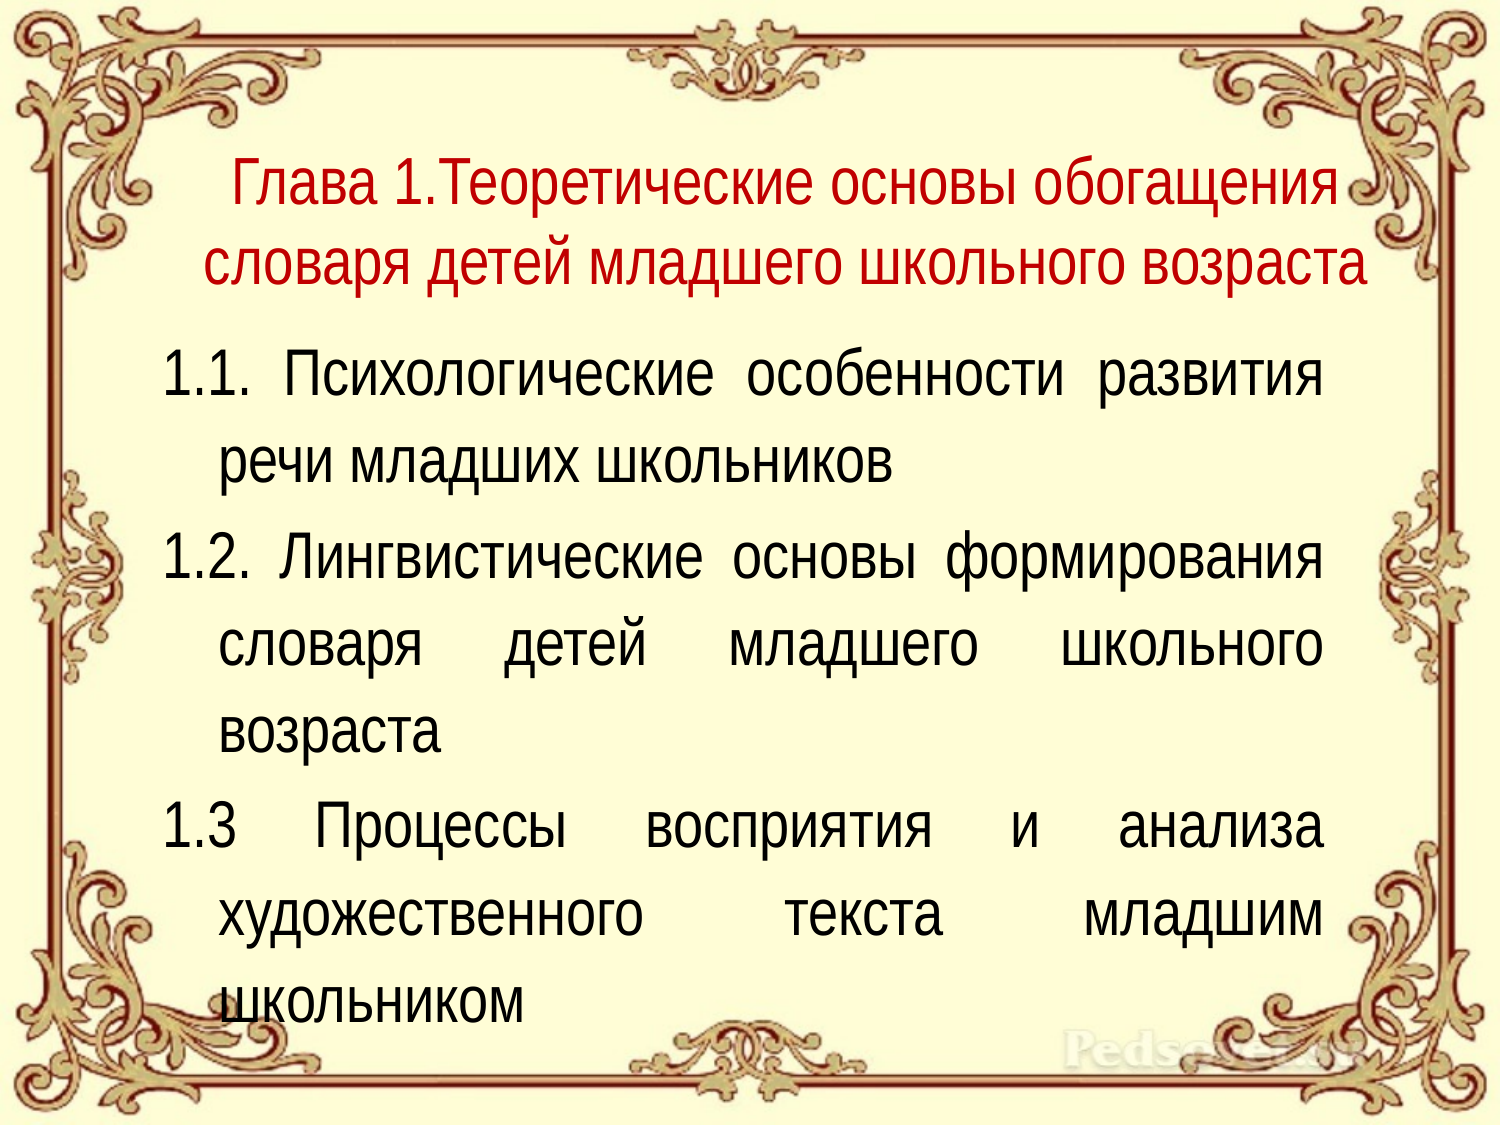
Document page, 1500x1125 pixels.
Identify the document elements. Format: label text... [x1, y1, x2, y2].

list 1.1. Психологические особенности развития речи младших школьников 1.2. Лингвистические основы формирования словаря детей младшего школьного возраста 1.3 Процессы восприятия и анализа художественного текста младшим школьником [147, 314, 1341, 1046]
title Глава 1.Теоретические основы обогащения словаря детей младшего школьного возраста [147, 125, 1425, 310]
picture [0, 0, 1500, 1125]
